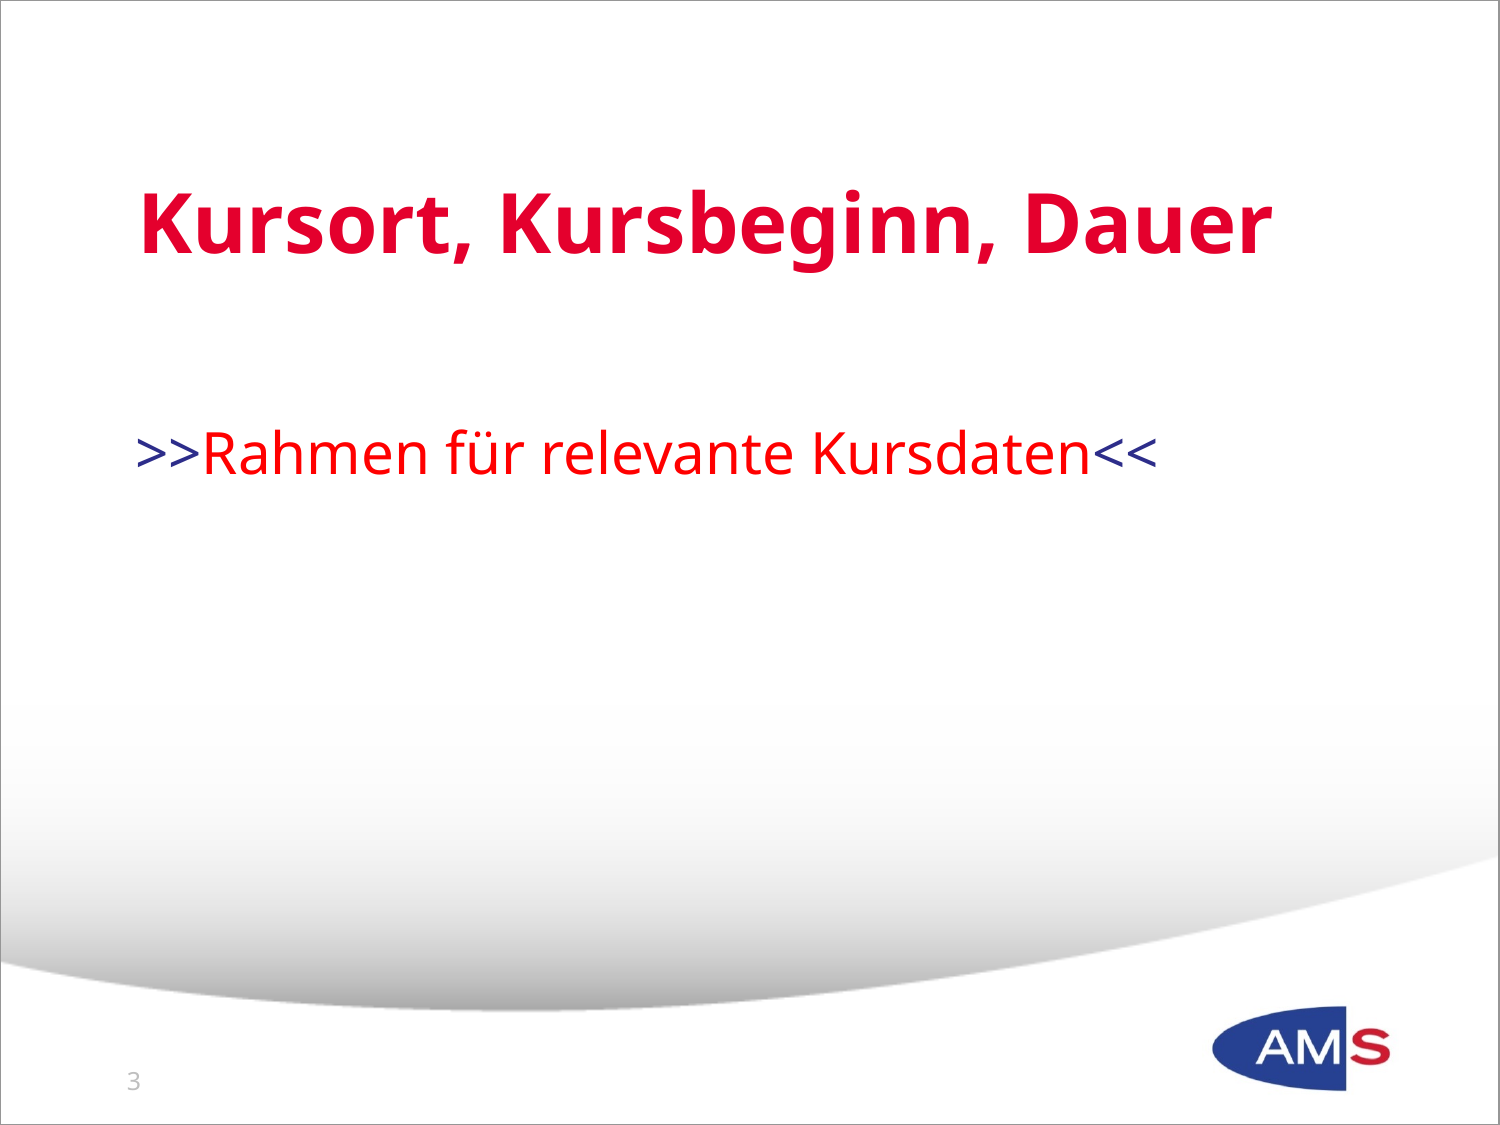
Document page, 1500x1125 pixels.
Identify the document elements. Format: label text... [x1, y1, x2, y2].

slide_number 2 [112, 1057, 463, 1118]
list >>Rahmen für relevante Kursdaten<< [120, 408, 1390, 905]
title Kursort, Kursbeginn, Dauer [122, 126, 1388, 315]
picture [1, 1, 1498, 1124]
